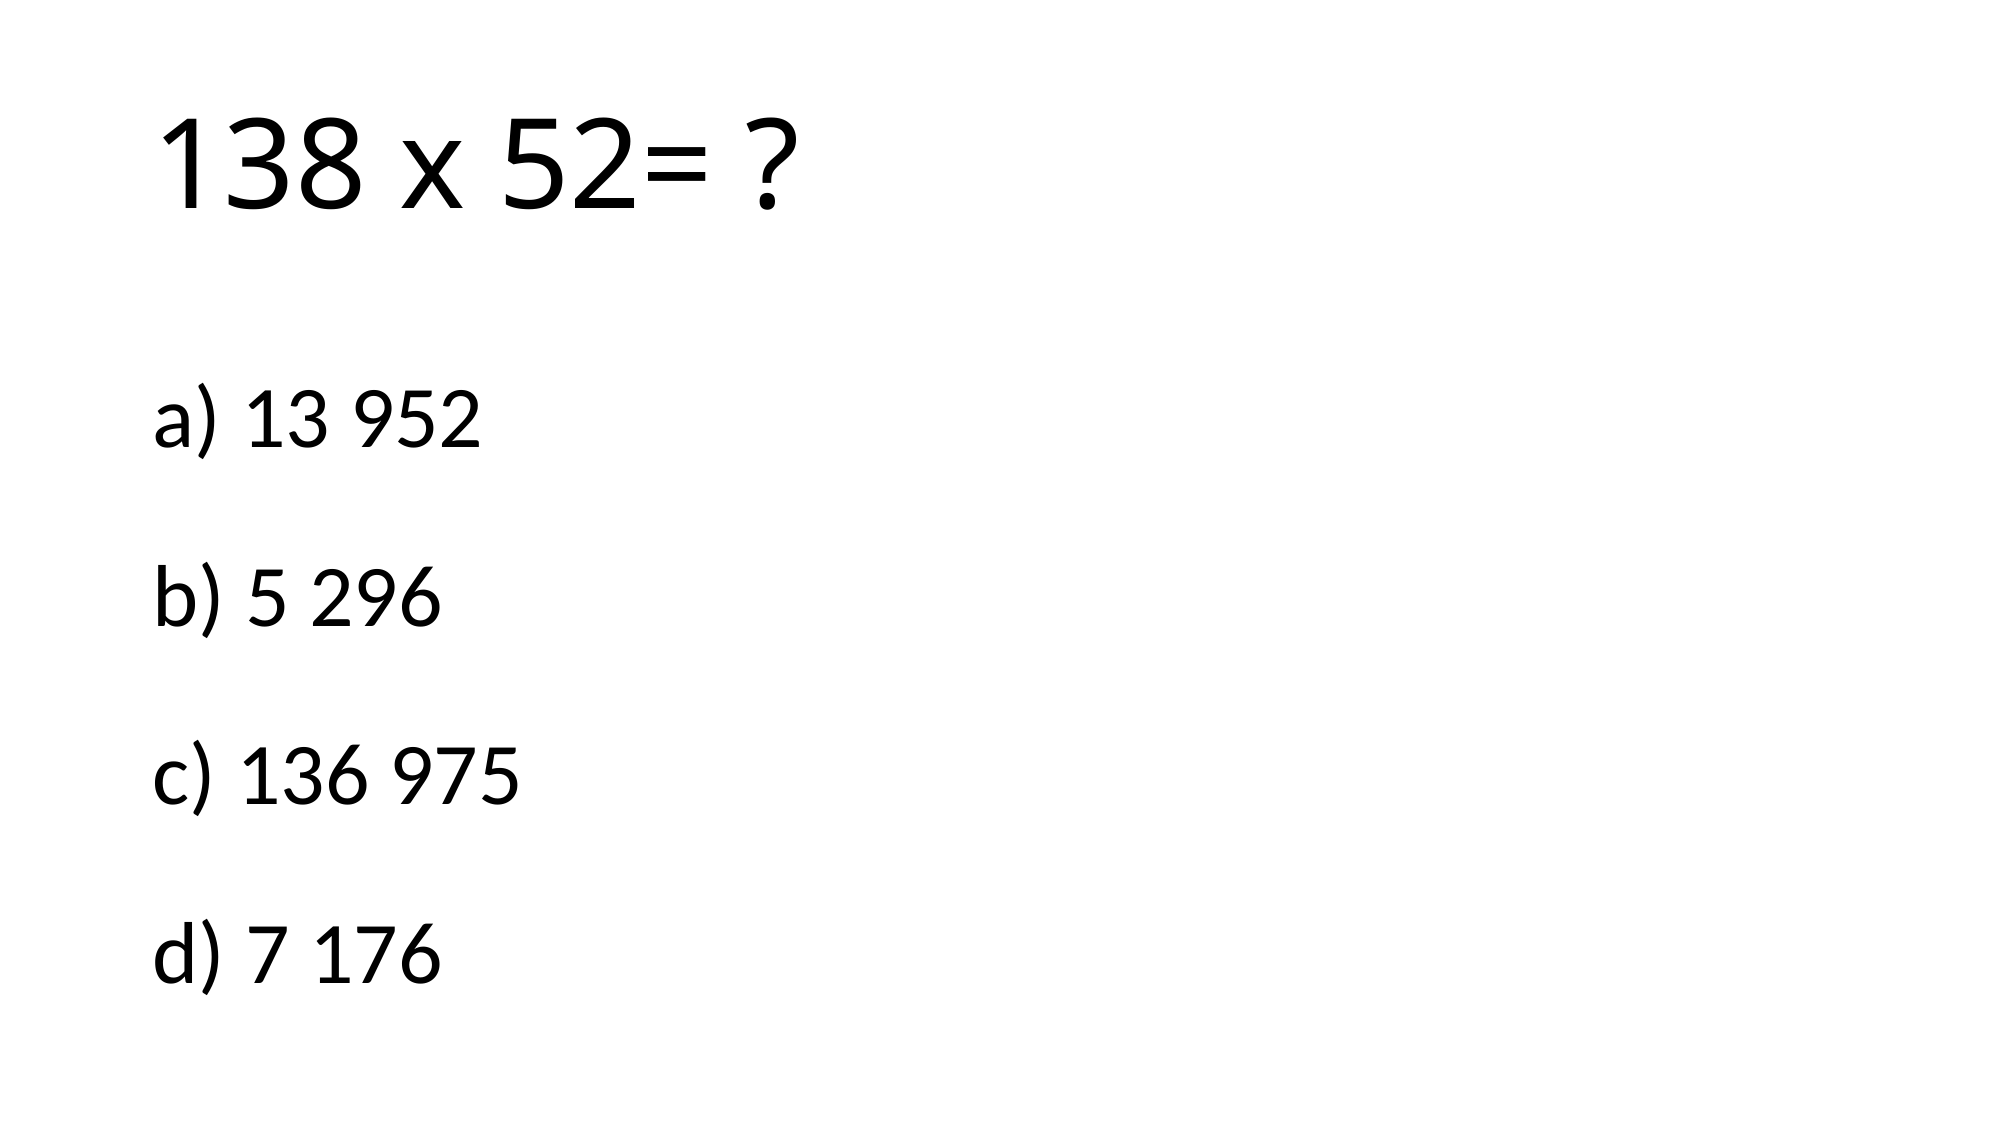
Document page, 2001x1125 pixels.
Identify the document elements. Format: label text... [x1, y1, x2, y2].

title 138 x 52= ? [137, 59, 1863, 278]
list a) 13 952 b) 5 296 c) 136 975 d) 7 176 [137, 299, 1863, 1014]
